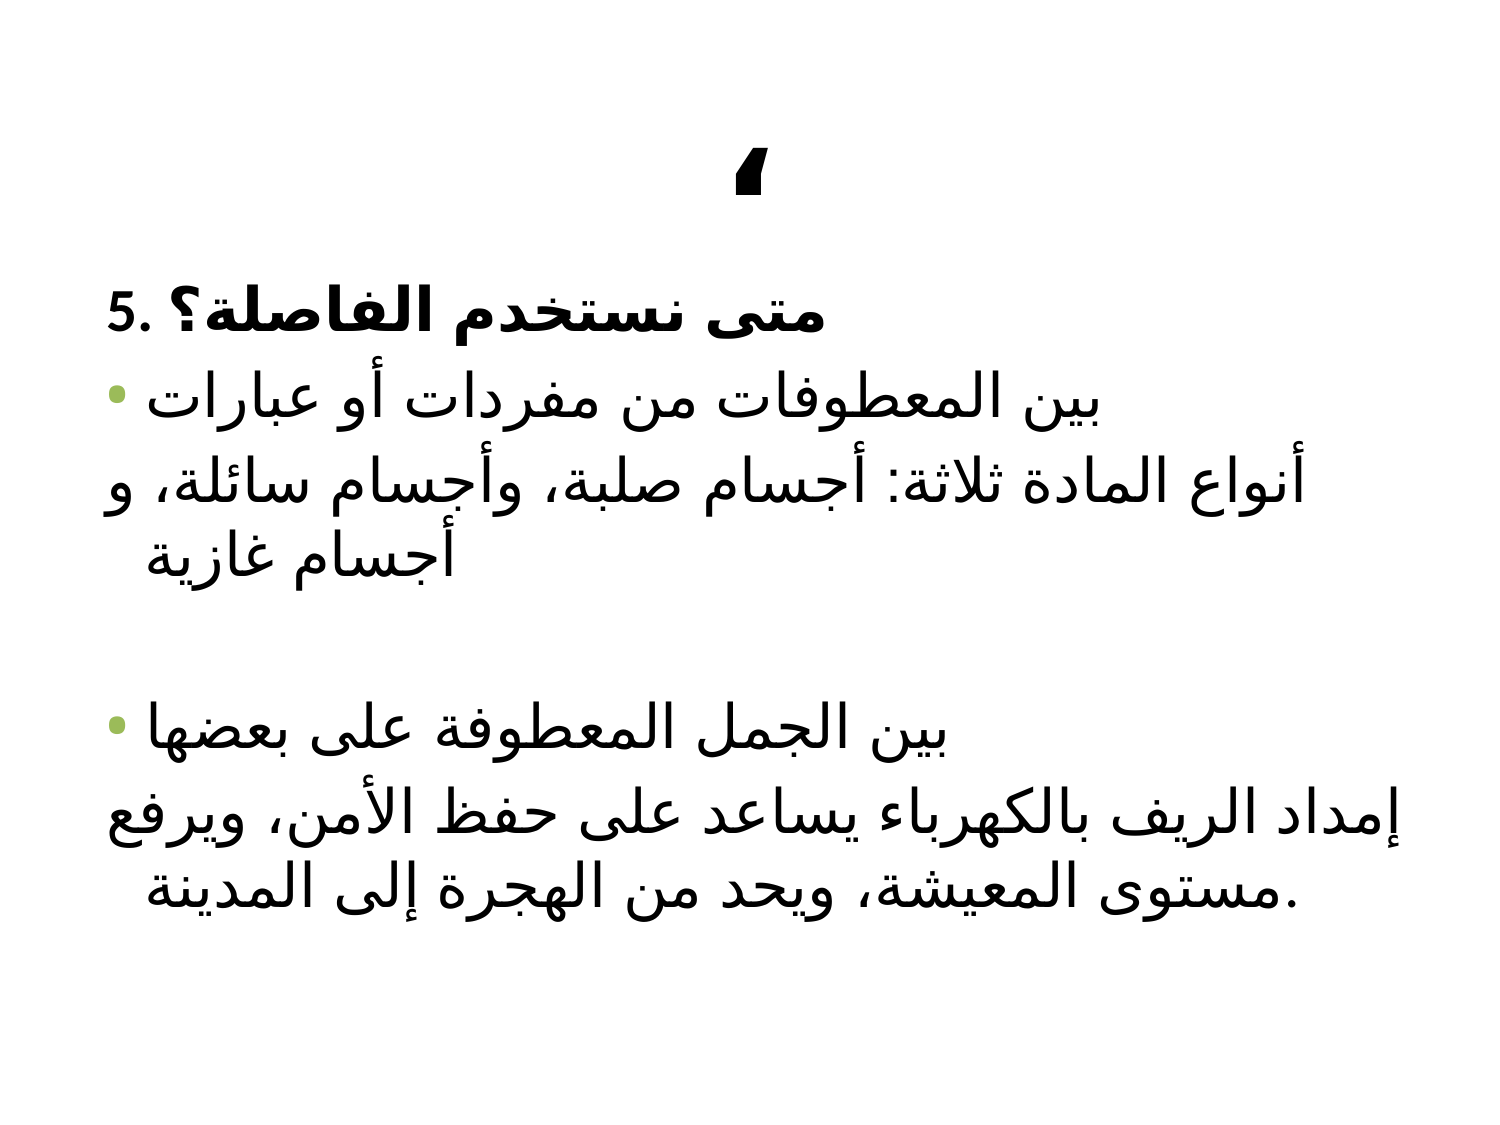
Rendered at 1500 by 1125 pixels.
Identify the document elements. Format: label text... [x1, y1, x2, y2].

title ، [75, 45, 1425, 233]
list 5. متى نستخدم الفاصلة؟ بين المعطوفات من مفردات أو عبارات أنواع المادة ثلاثة: أجسام صلبة، وأجسام سائلة، و أجسام غازية بين الجمل المعطوفة على بعضها إمداد الريف بالكهرباء يساعد على حفظ الأمن، ويرفع مستوى المعيشة، ويحد من الهجرة إلى المدينة. [75, 262, 1425, 1005]
